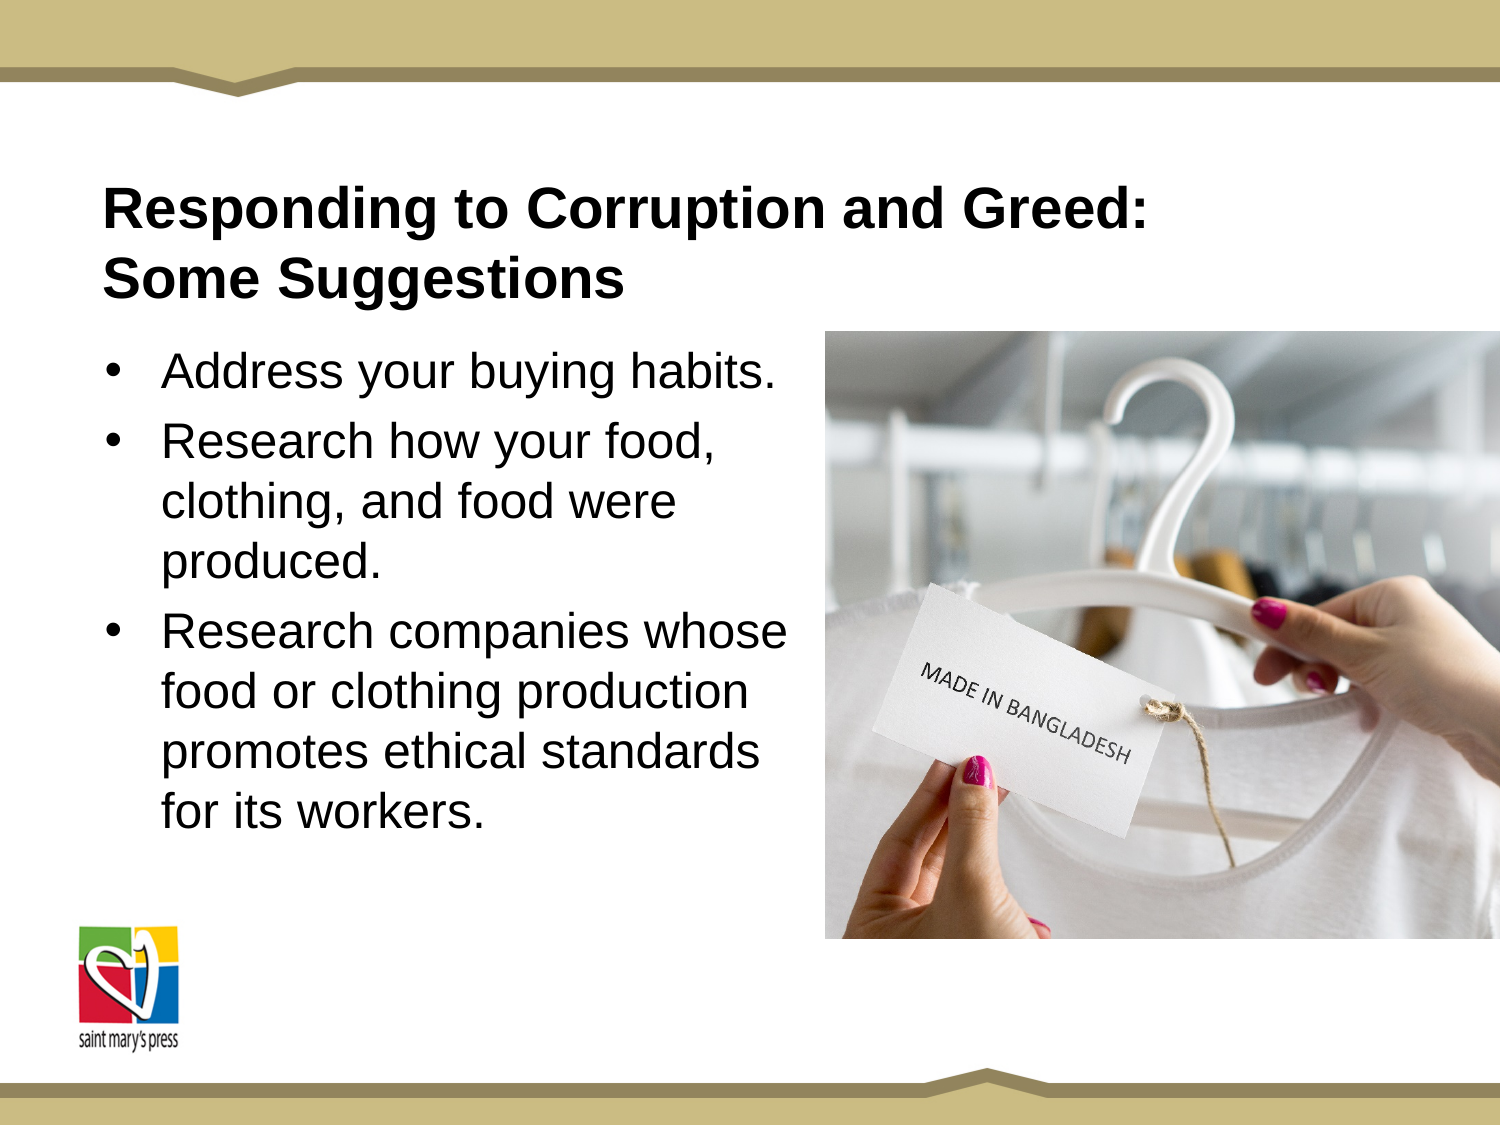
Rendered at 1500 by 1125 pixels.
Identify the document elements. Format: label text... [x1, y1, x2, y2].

picture [0, 0, 1500, 1125]
text_box Address your buying habits. Research how your food, clothing, and food were produced. Research companies whose food or clothing production promotes ethical standards for its workers. [89, 332, 811, 988]
title Responding to Corruption and Greed: Some Suggestions [87, 149, 1350, 332]
